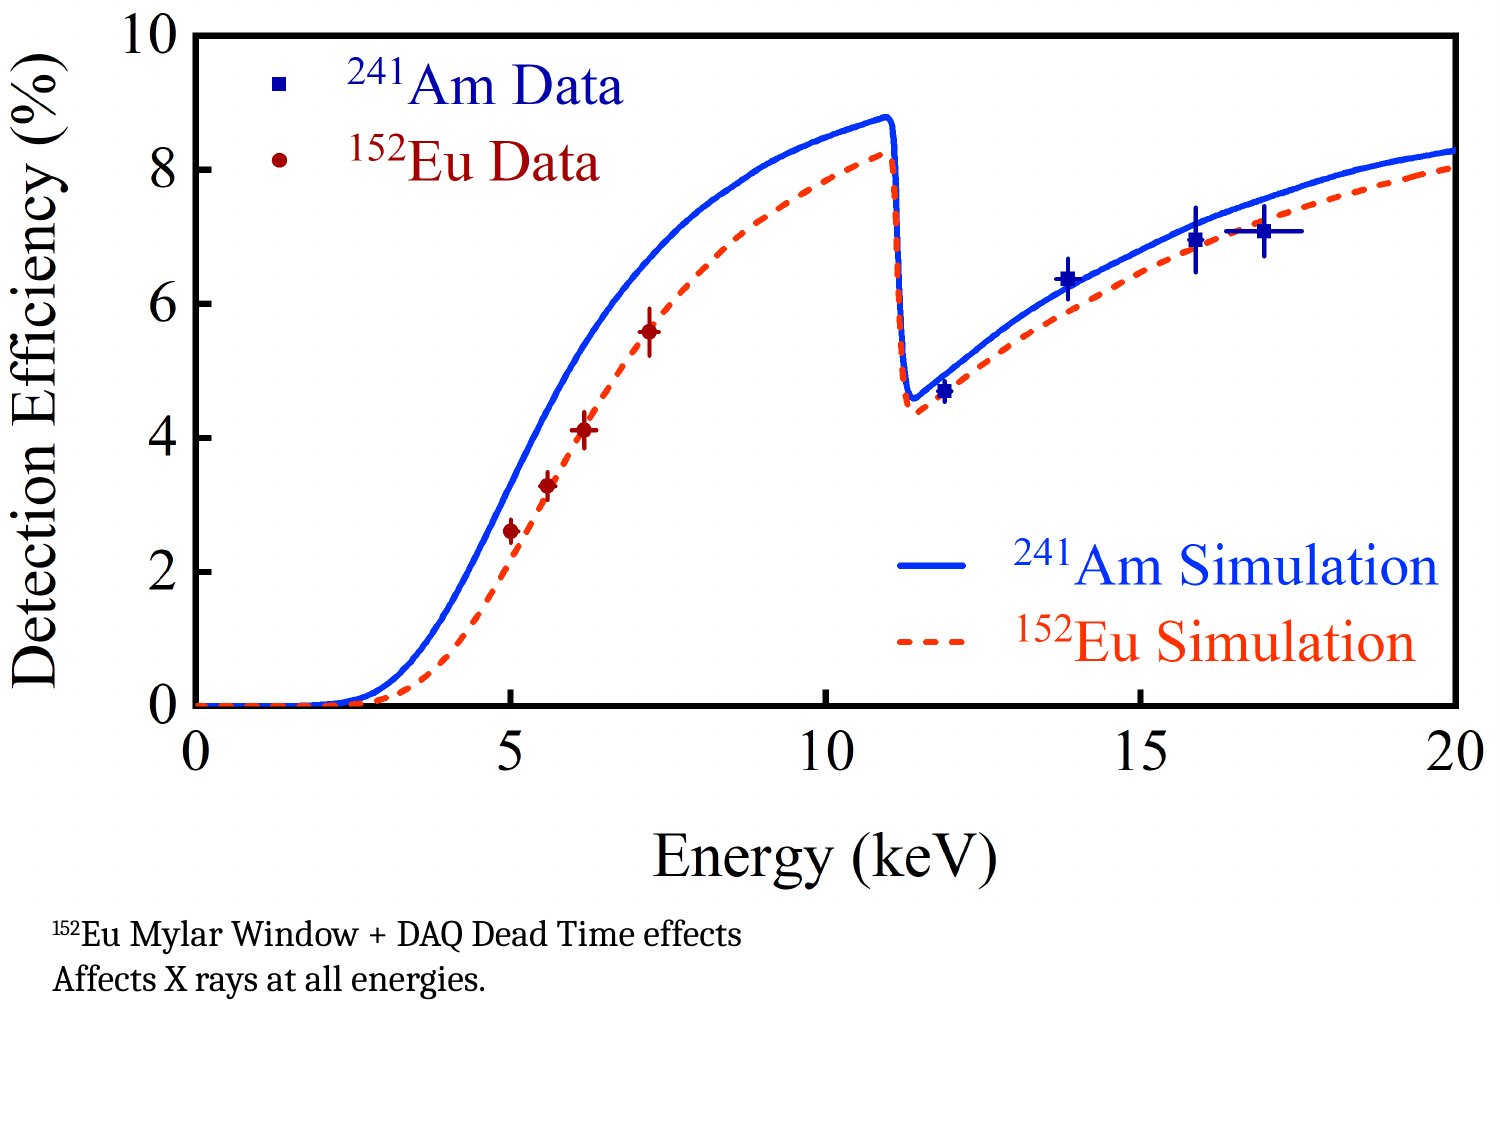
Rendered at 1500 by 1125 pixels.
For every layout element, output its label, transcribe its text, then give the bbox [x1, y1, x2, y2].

picture [0, 0, 1500, 905]
text_box 152Eu Mylar Window + DAQ Dead Time effects Affects X rays at all energies. [37, 905, 758, 1007]
